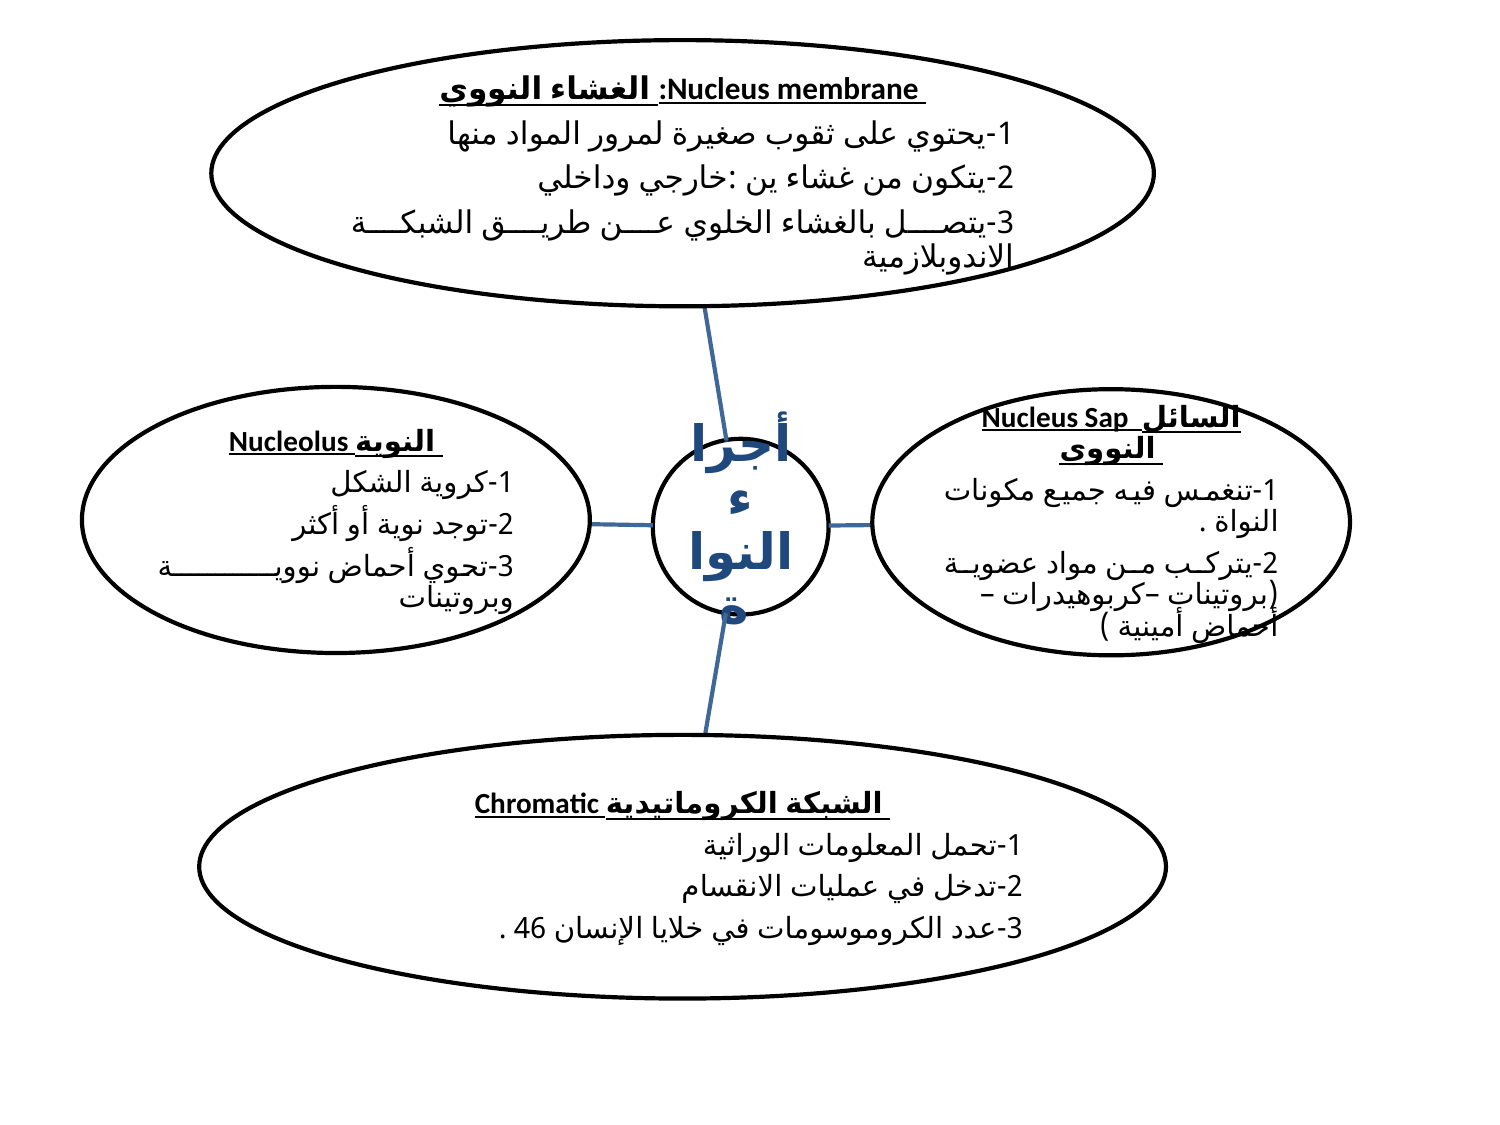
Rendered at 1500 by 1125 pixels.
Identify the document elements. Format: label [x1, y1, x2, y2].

list [0, 35, 1351, 1004]
